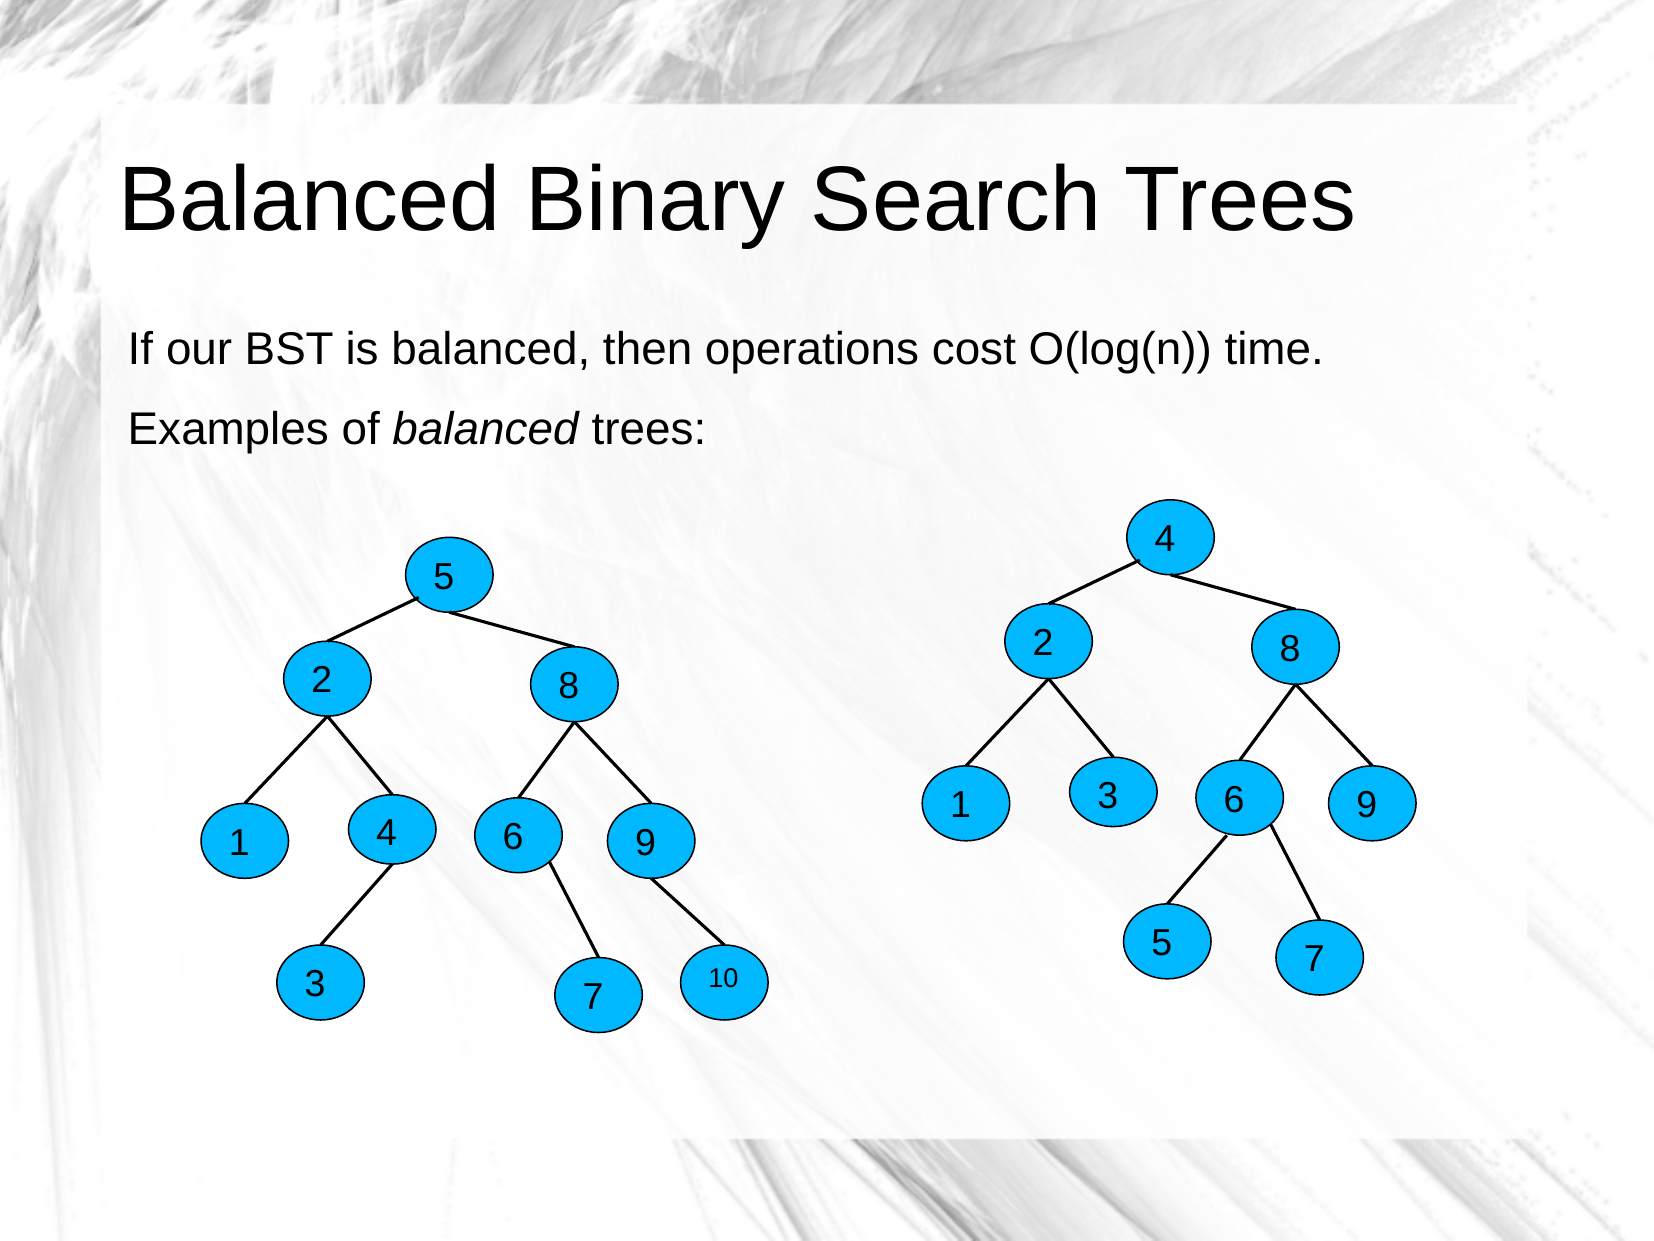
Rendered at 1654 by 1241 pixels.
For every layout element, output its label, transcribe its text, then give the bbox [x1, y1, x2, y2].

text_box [922, 499, 1417, 995]
picture [0, 0, 1654, 1241]
title Balanced Binary Search Trees [118, 93, 1506, 299]
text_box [201, 537, 769, 1033]
list If our BST is balanced, then operations cost O(log(n)) time. Examples of balanced trees: [118, 319, 1571, 1109]
